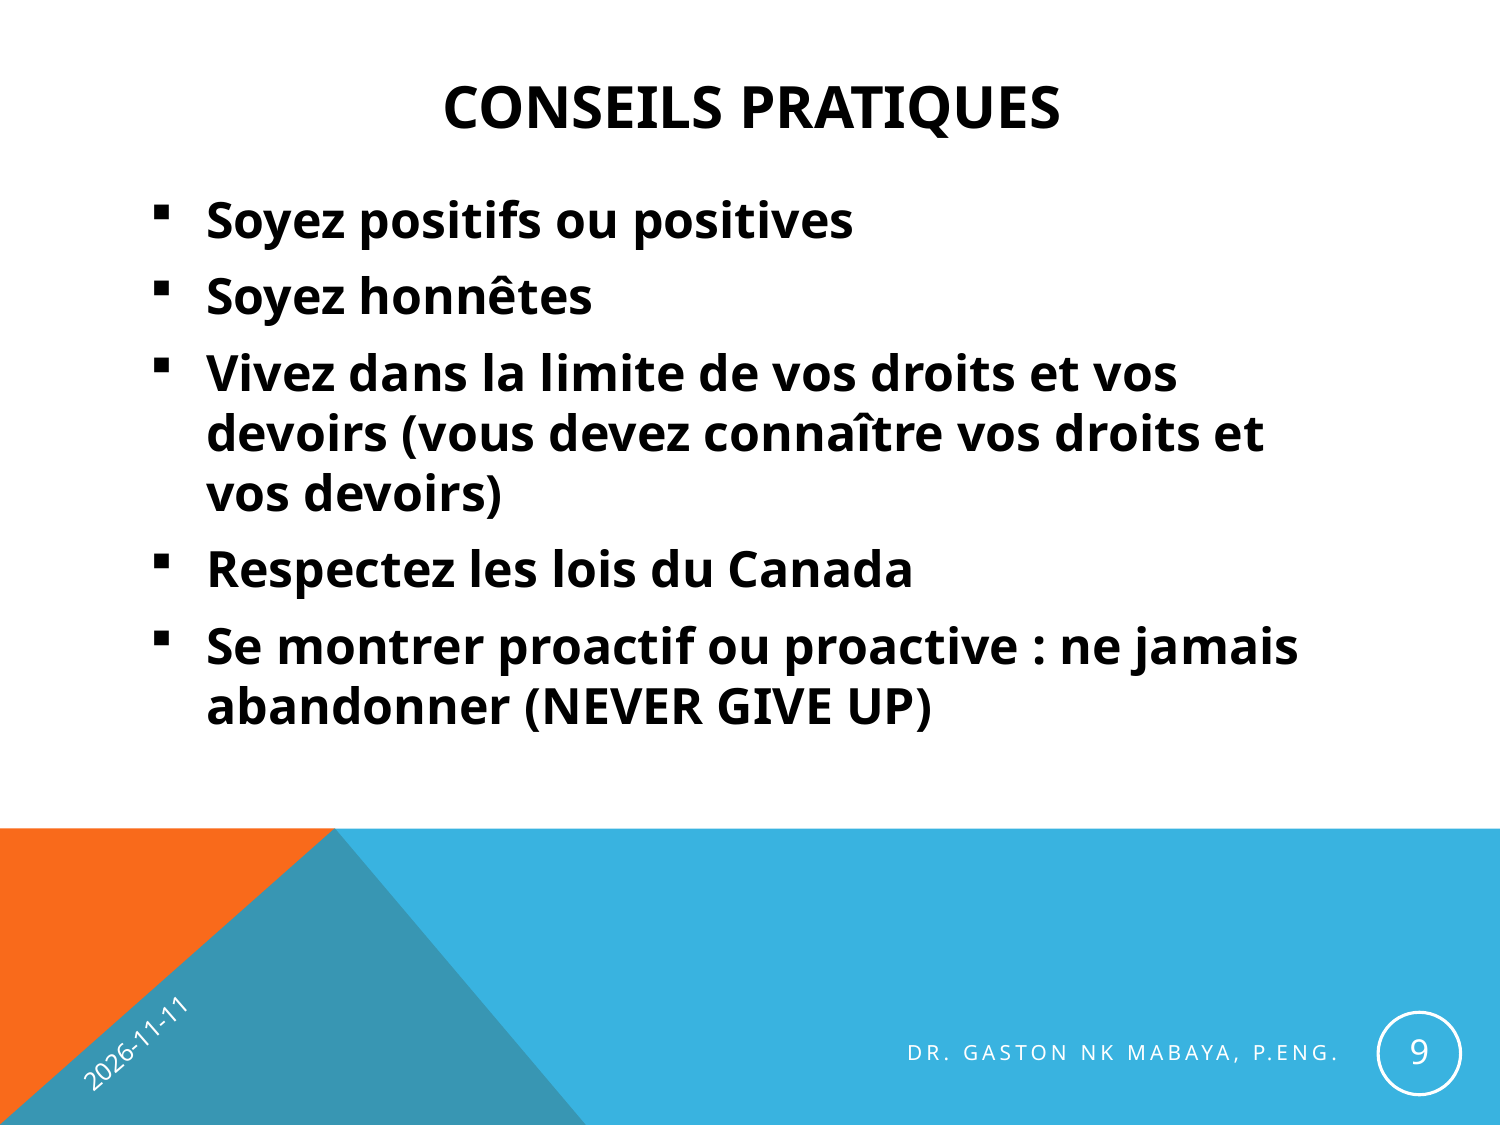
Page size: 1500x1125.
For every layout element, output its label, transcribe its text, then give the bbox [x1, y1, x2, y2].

list Soyez positifs ou positives Soyez honnêtes Vivez dans la limite de vos droits et vos devoirs (vous devez connaître vos droits et vos devoirs) Respectez les lois du Canada Se montrer proactif ou proactive : ne jamais abandonner (NEVER GIVE UP) [135, 180, 1369, 768]
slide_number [65, 849, 357, 1109]
title Conseils pratiques [135, 60, 1369, 150]
slide_number 9 [1376, 1010, 1463, 1097]
footer Dr. Gaston NK Mabaya, P.Eng. [577, 1031, 1352, 1076]
